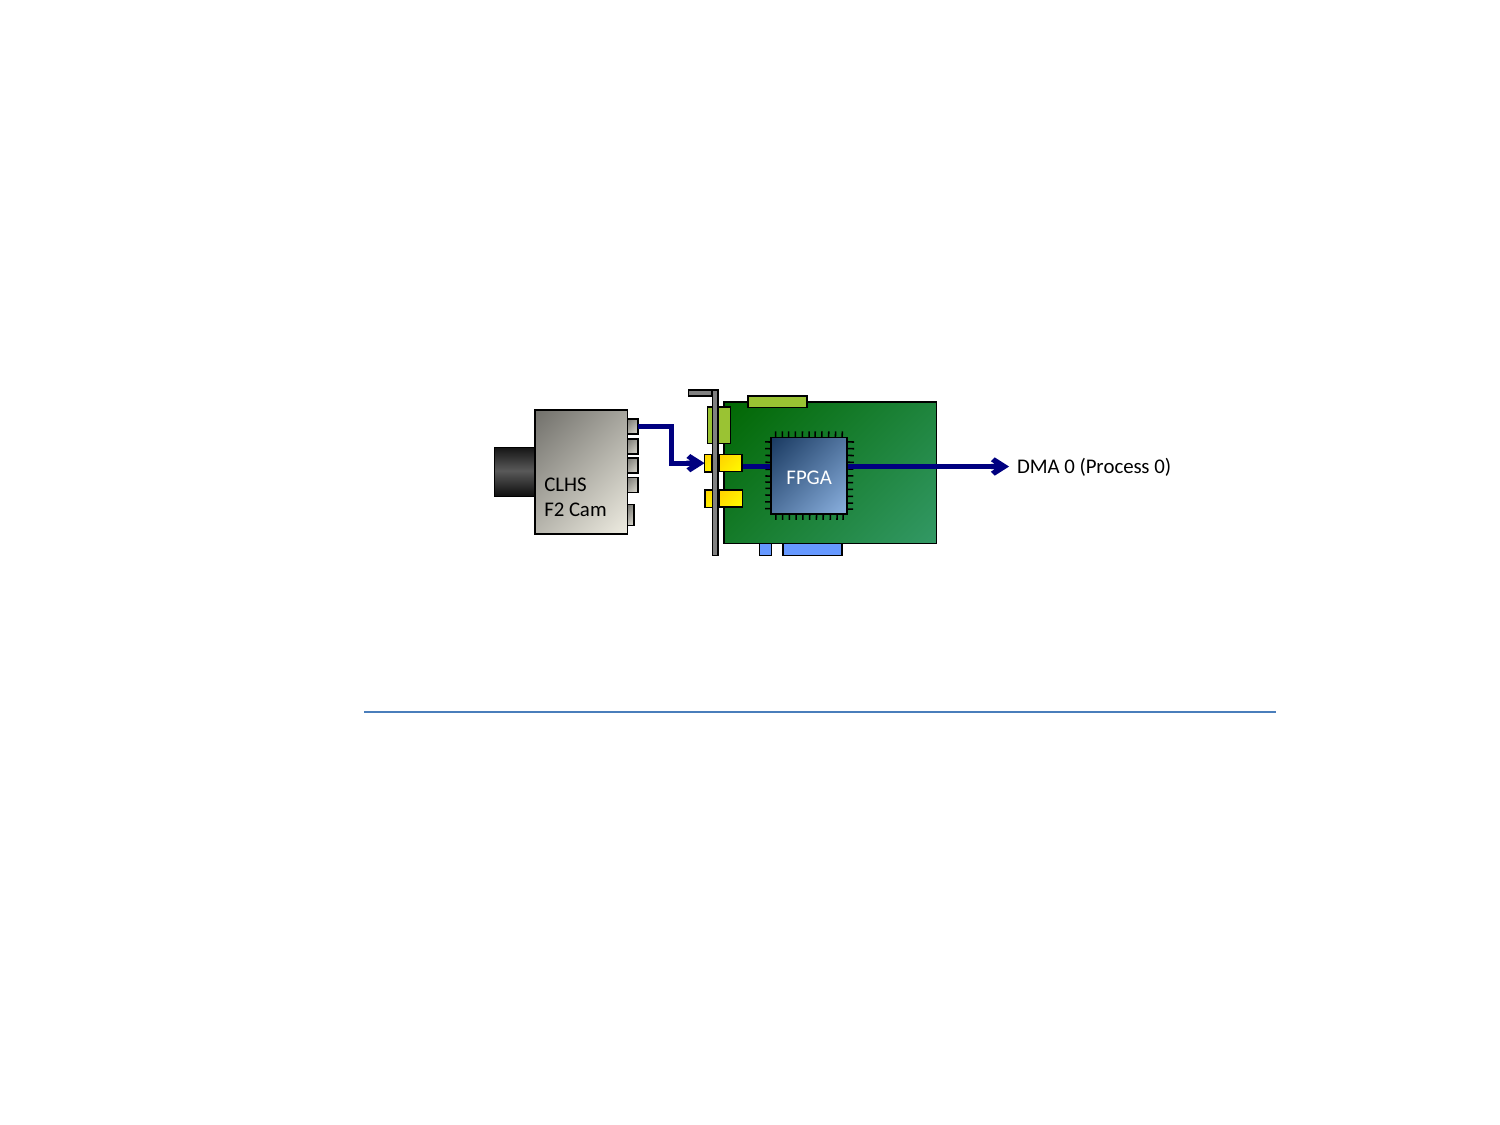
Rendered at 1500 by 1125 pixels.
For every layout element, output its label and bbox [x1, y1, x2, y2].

text_box [688, 389, 1192, 556]
text_box [637, 426, 683, 464]
text_box [494, 409, 639, 535]
